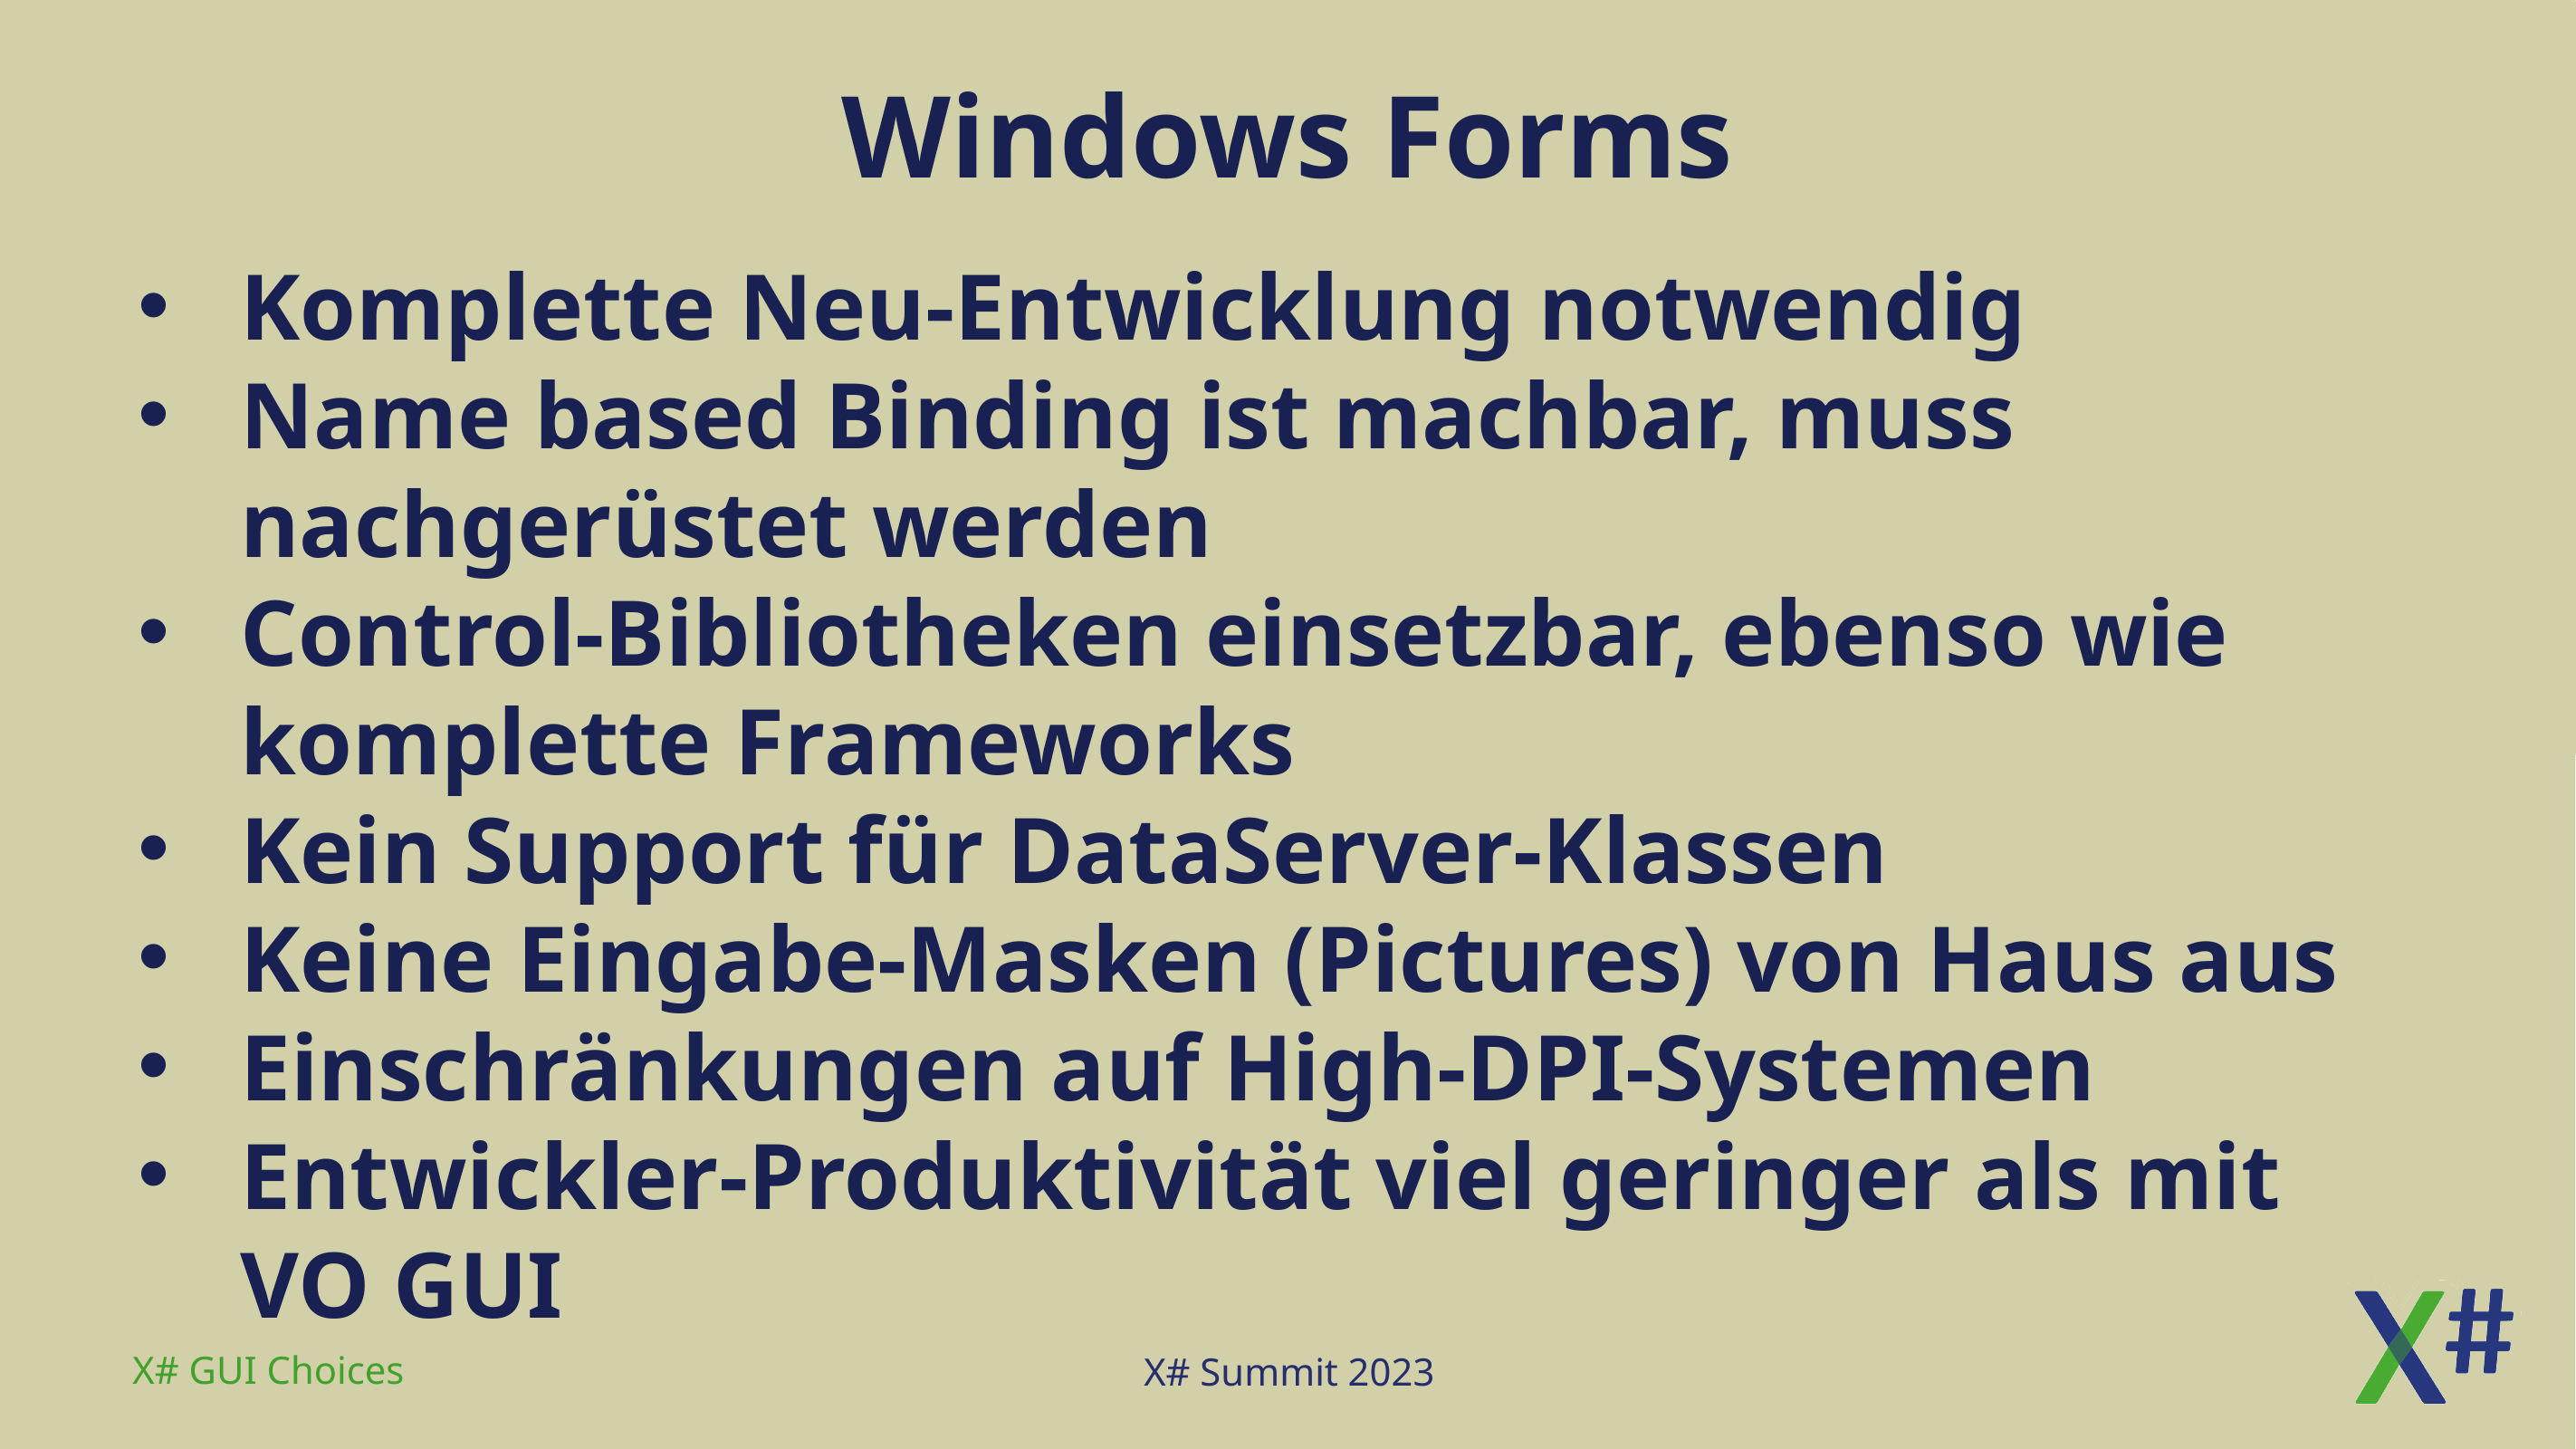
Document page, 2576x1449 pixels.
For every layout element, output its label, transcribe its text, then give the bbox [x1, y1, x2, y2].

text_box Komplette Neu-Entwicklung notwendig Name based Binding ist machbar, muss nachgerüstet werden Control-Bibliotheken einsetzbar, ebenso wie komplette Frameworks Kein Support für DataServer-Klassen Keine Eingabe-Masken (Pictures) von Haus aus Einschränkungen auf High-DPI-Systemen Entwickler-Produktivität viel geringer als mit VO GUI [125, 243, 2443, 1228]
picture [2335, 1267, 2536, 1425]
title Windows Forms [129, 58, 2447, 211]
